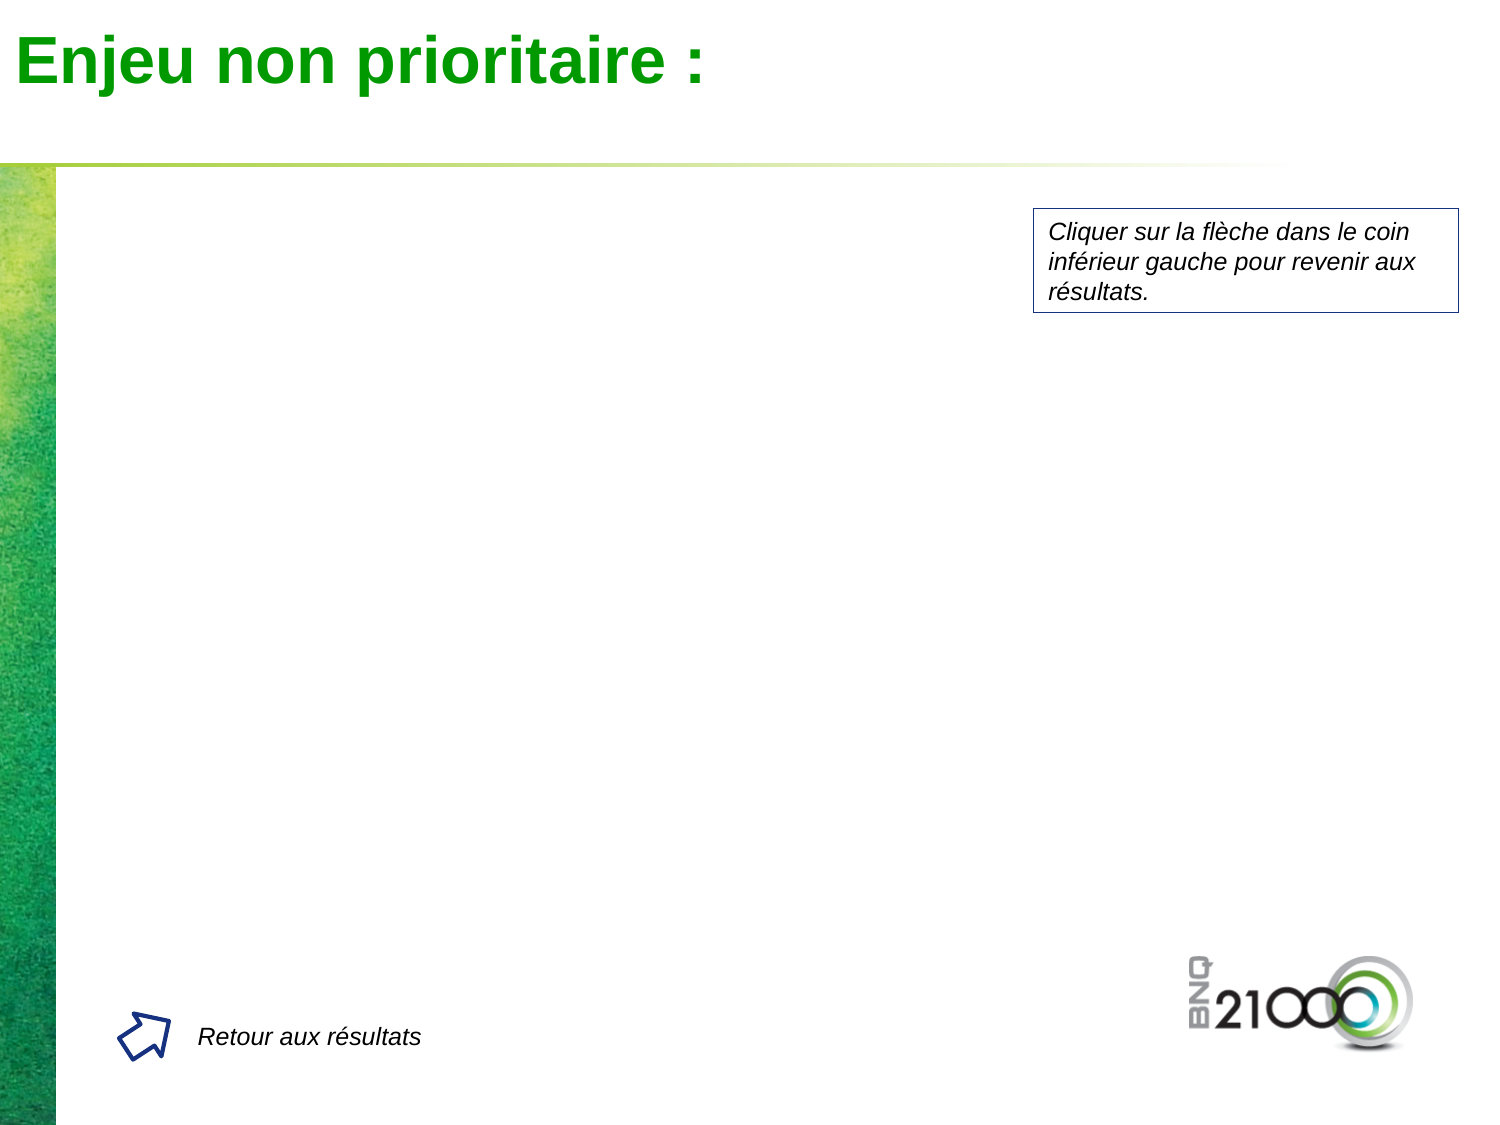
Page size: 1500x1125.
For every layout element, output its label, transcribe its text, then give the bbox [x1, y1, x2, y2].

picture [1184, 955, 1418, 1055]
text_box Retour aux résultats [183, 1013, 467, 1058]
picture [0, 163, 1500, 1125]
text_box [117, 1011, 171, 1062]
text_box Cliquer sur la flèche dans le coin inférieur gauche pour revenir aux résultats. [1033, 208, 1459, 313]
text_box Enjeu non prioritaire : [0, 19, 1500, 150]
